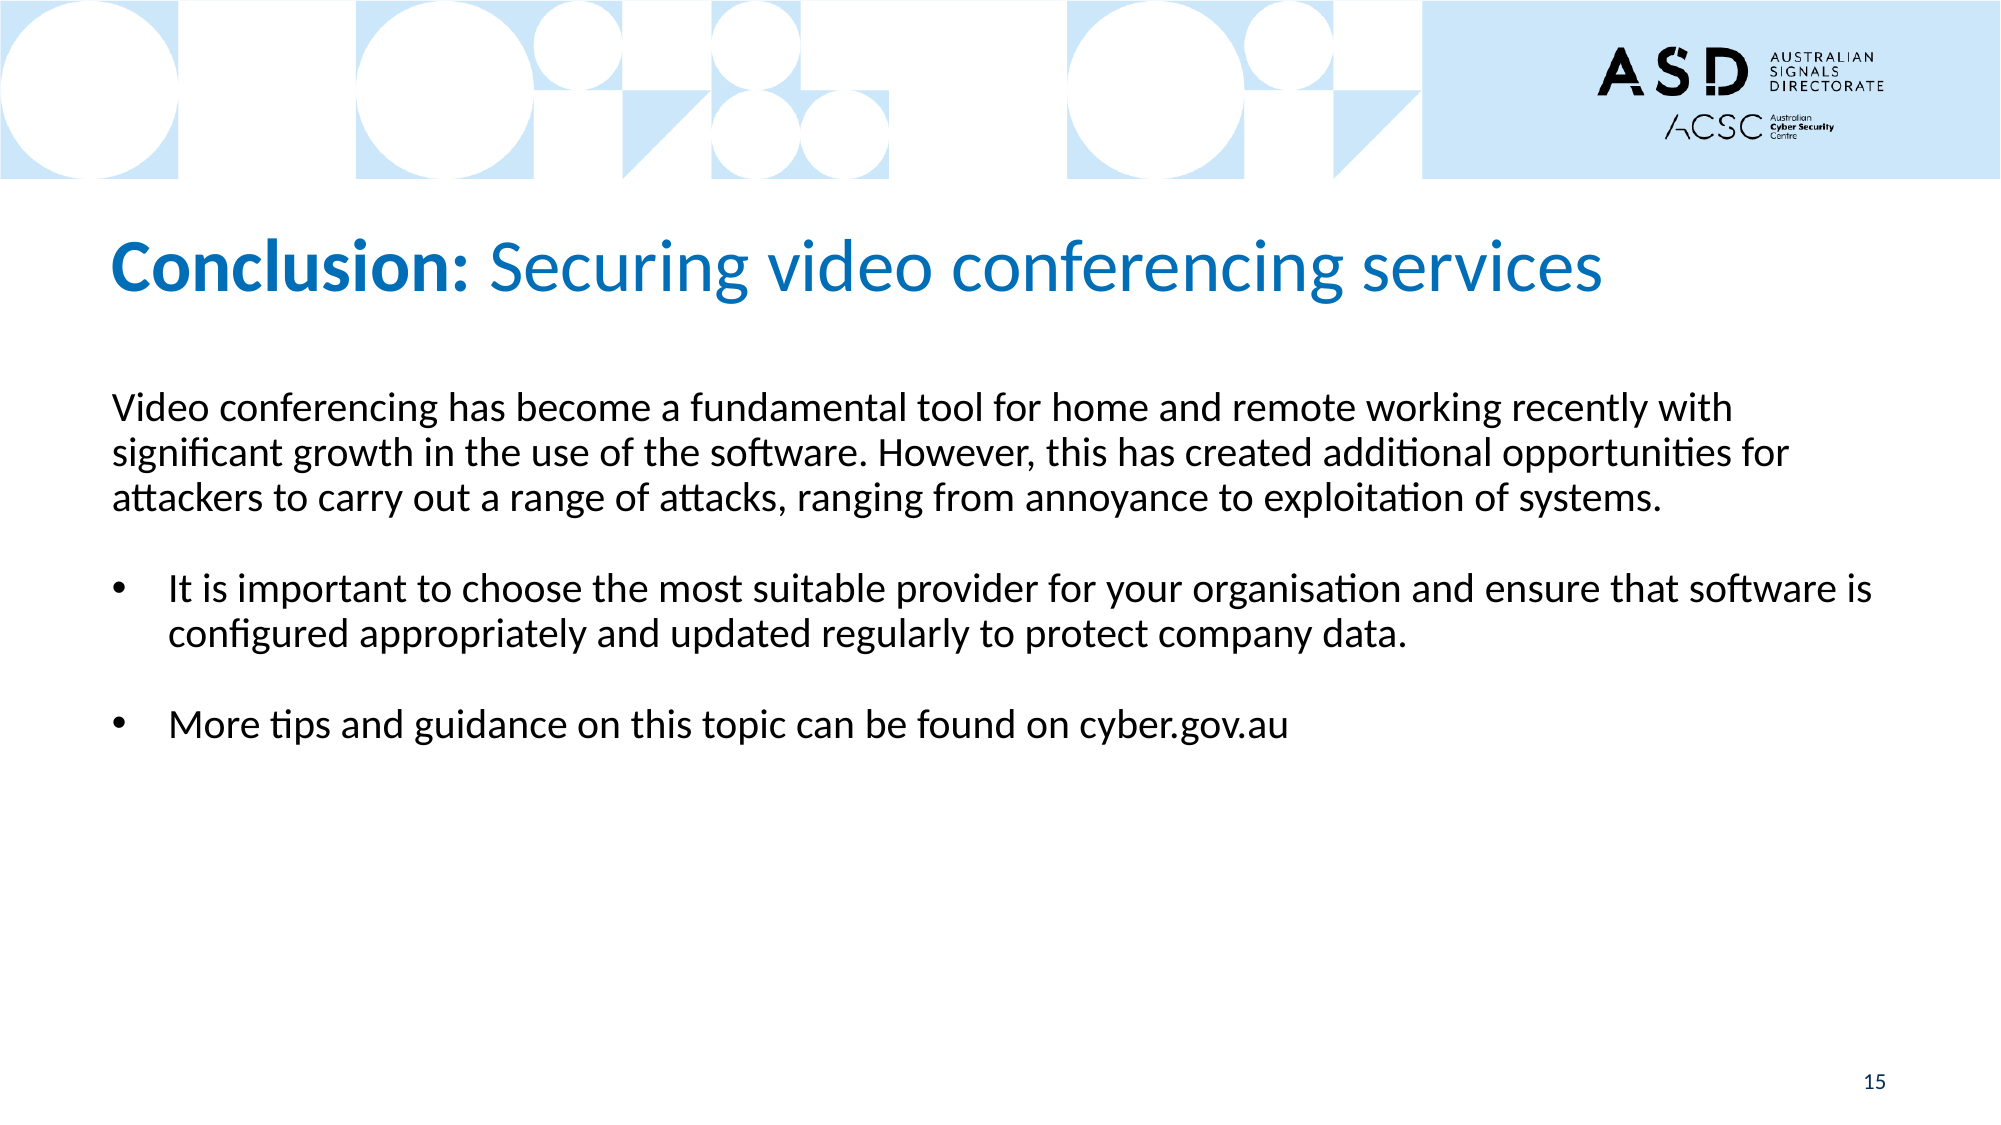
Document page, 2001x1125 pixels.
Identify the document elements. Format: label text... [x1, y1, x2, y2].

picture [0, 0, 2001, 179]
list Video conferencing has become a fundamental tool for home and remote working recently with significant growth in the use of the software. However, this has created additional opportunities for attackers to carry out a range of attacks, ranging from annoyance to exploitation of systems. It is important to choose the most suitable provider for your organisation and ensure that software is configured appropriately and updated regularly to protect company data. More tips and guidance on this topic can be found on cyber.gov.au [96, 378, 1902, 1007]
slide_number 15 [1799, 1050, 1902, 1111]
title Conclusion: Securing video conferencing services [96, 207, 1902, 328]
